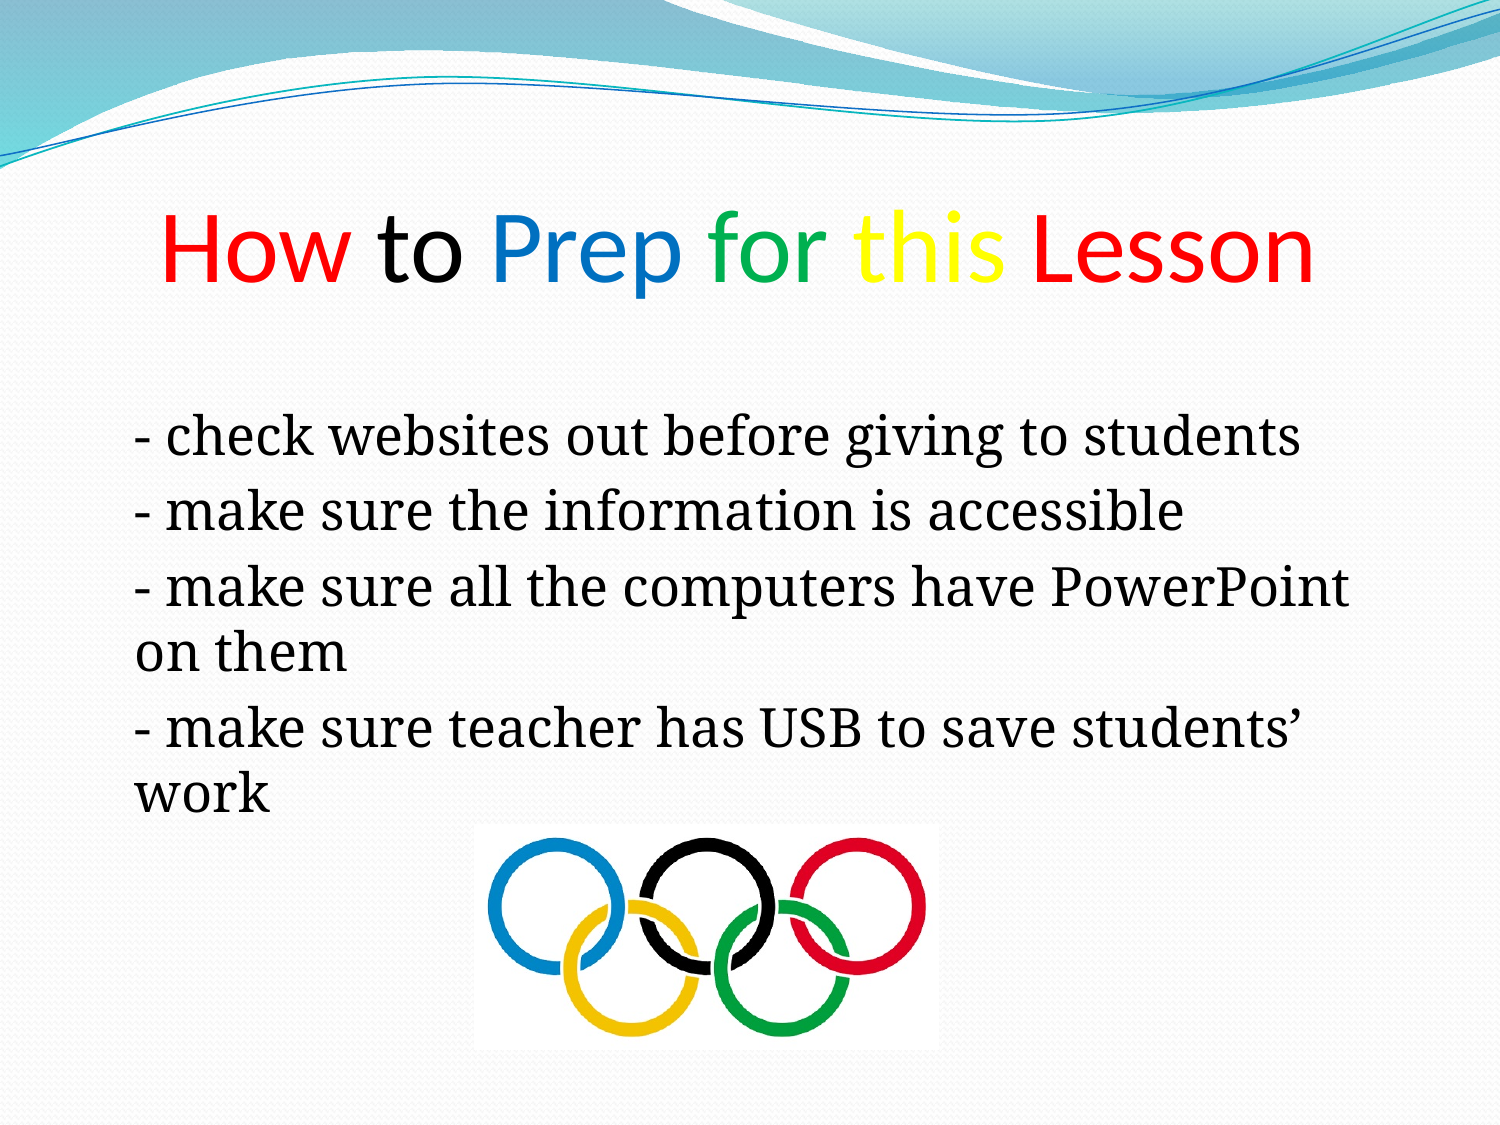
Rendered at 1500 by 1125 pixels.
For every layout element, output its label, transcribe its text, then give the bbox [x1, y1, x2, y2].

title How to Prep for this Lesson [75, 115, 1425, 303]
list - check websites out before giving to students - make sure the information is accessible - make sure all the computers have PowerPoint on them - make sure teacher has USB to save students’ work [75, 317, 1425, 1038]
picture [474, 824, 940, 1051]
